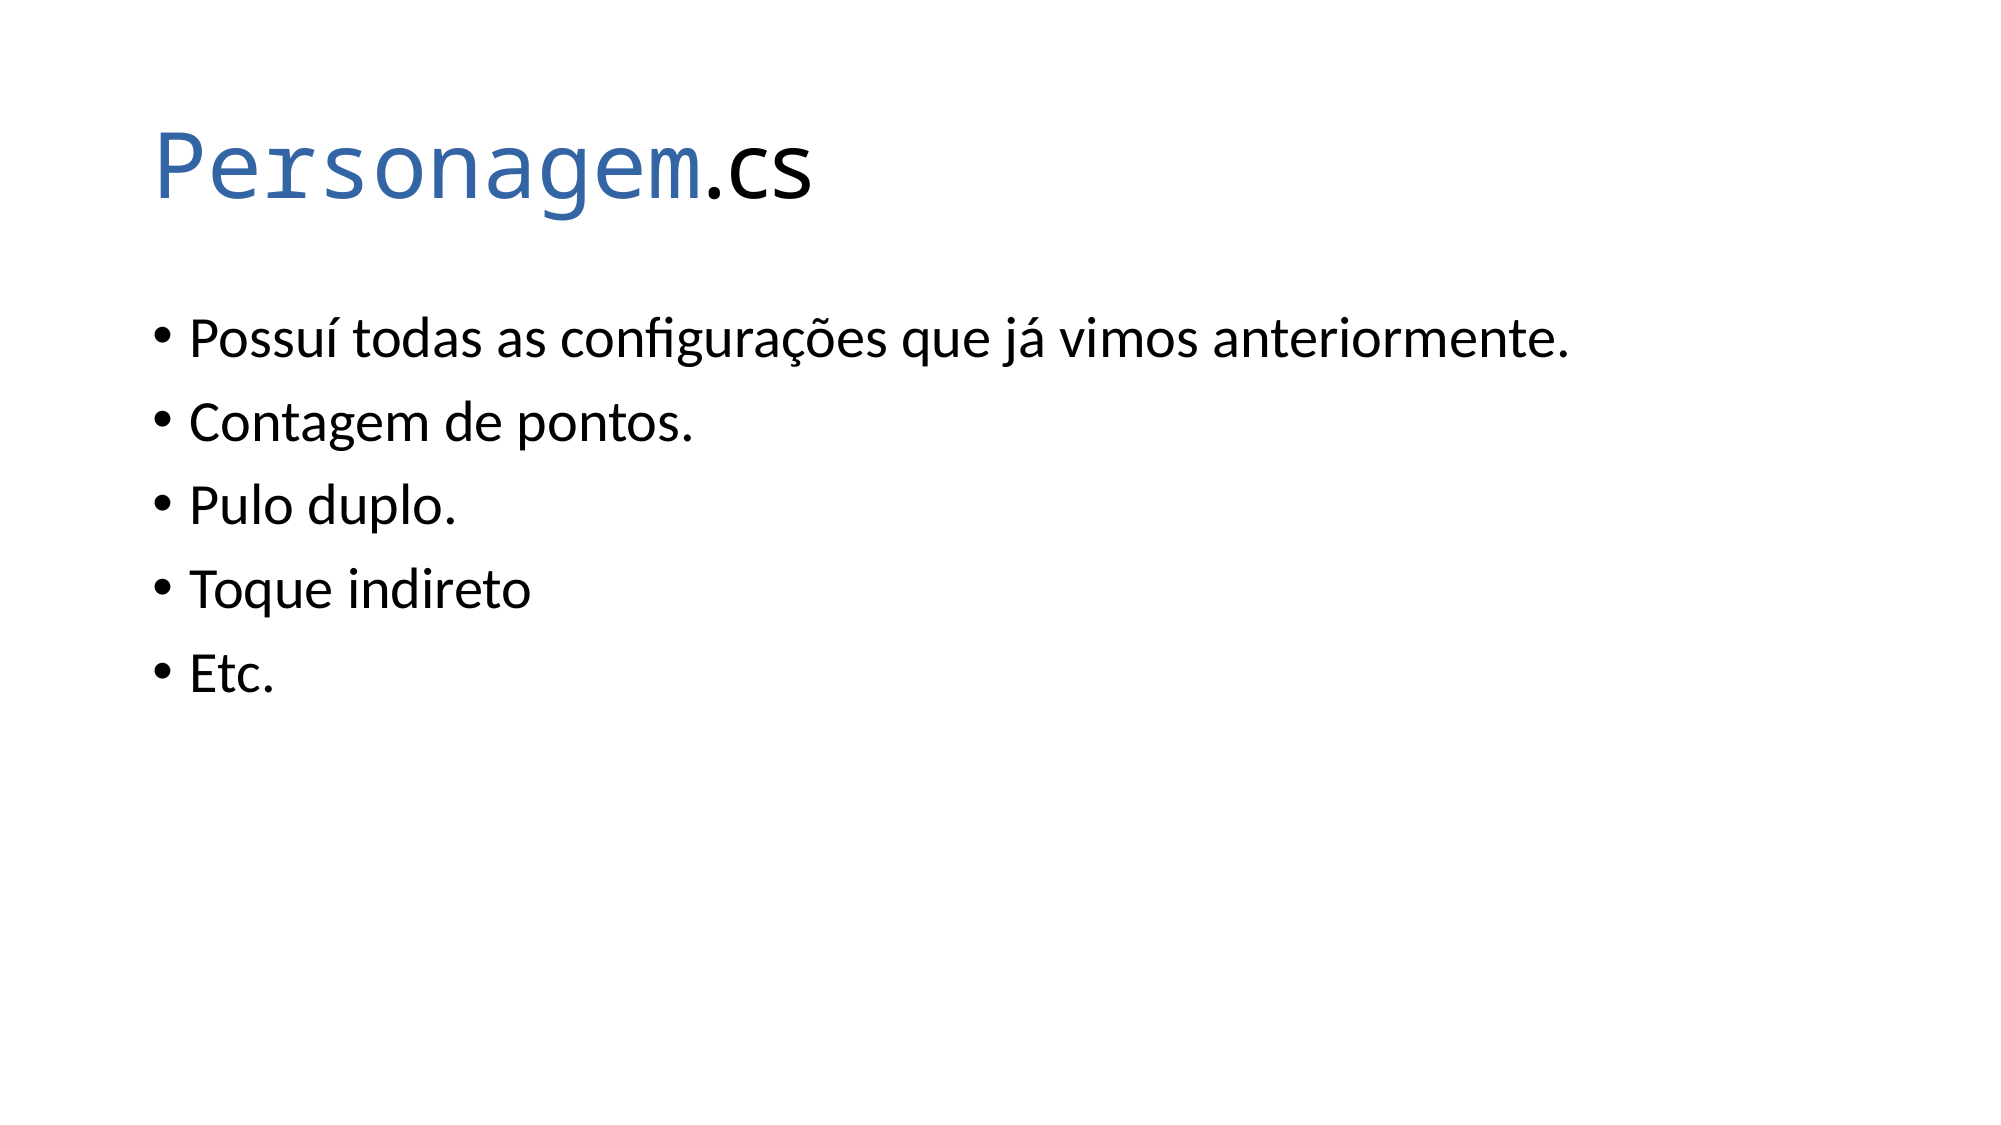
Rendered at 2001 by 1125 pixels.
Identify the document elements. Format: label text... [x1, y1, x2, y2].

list Possuí todas as configurações que já vimos anteriormente. Contagem de pontos. Pulo duplo. Toque indireto Etc. [137, 299, 1863, 1014]
title Personagem.cs [137, 59, 1863, 278]
